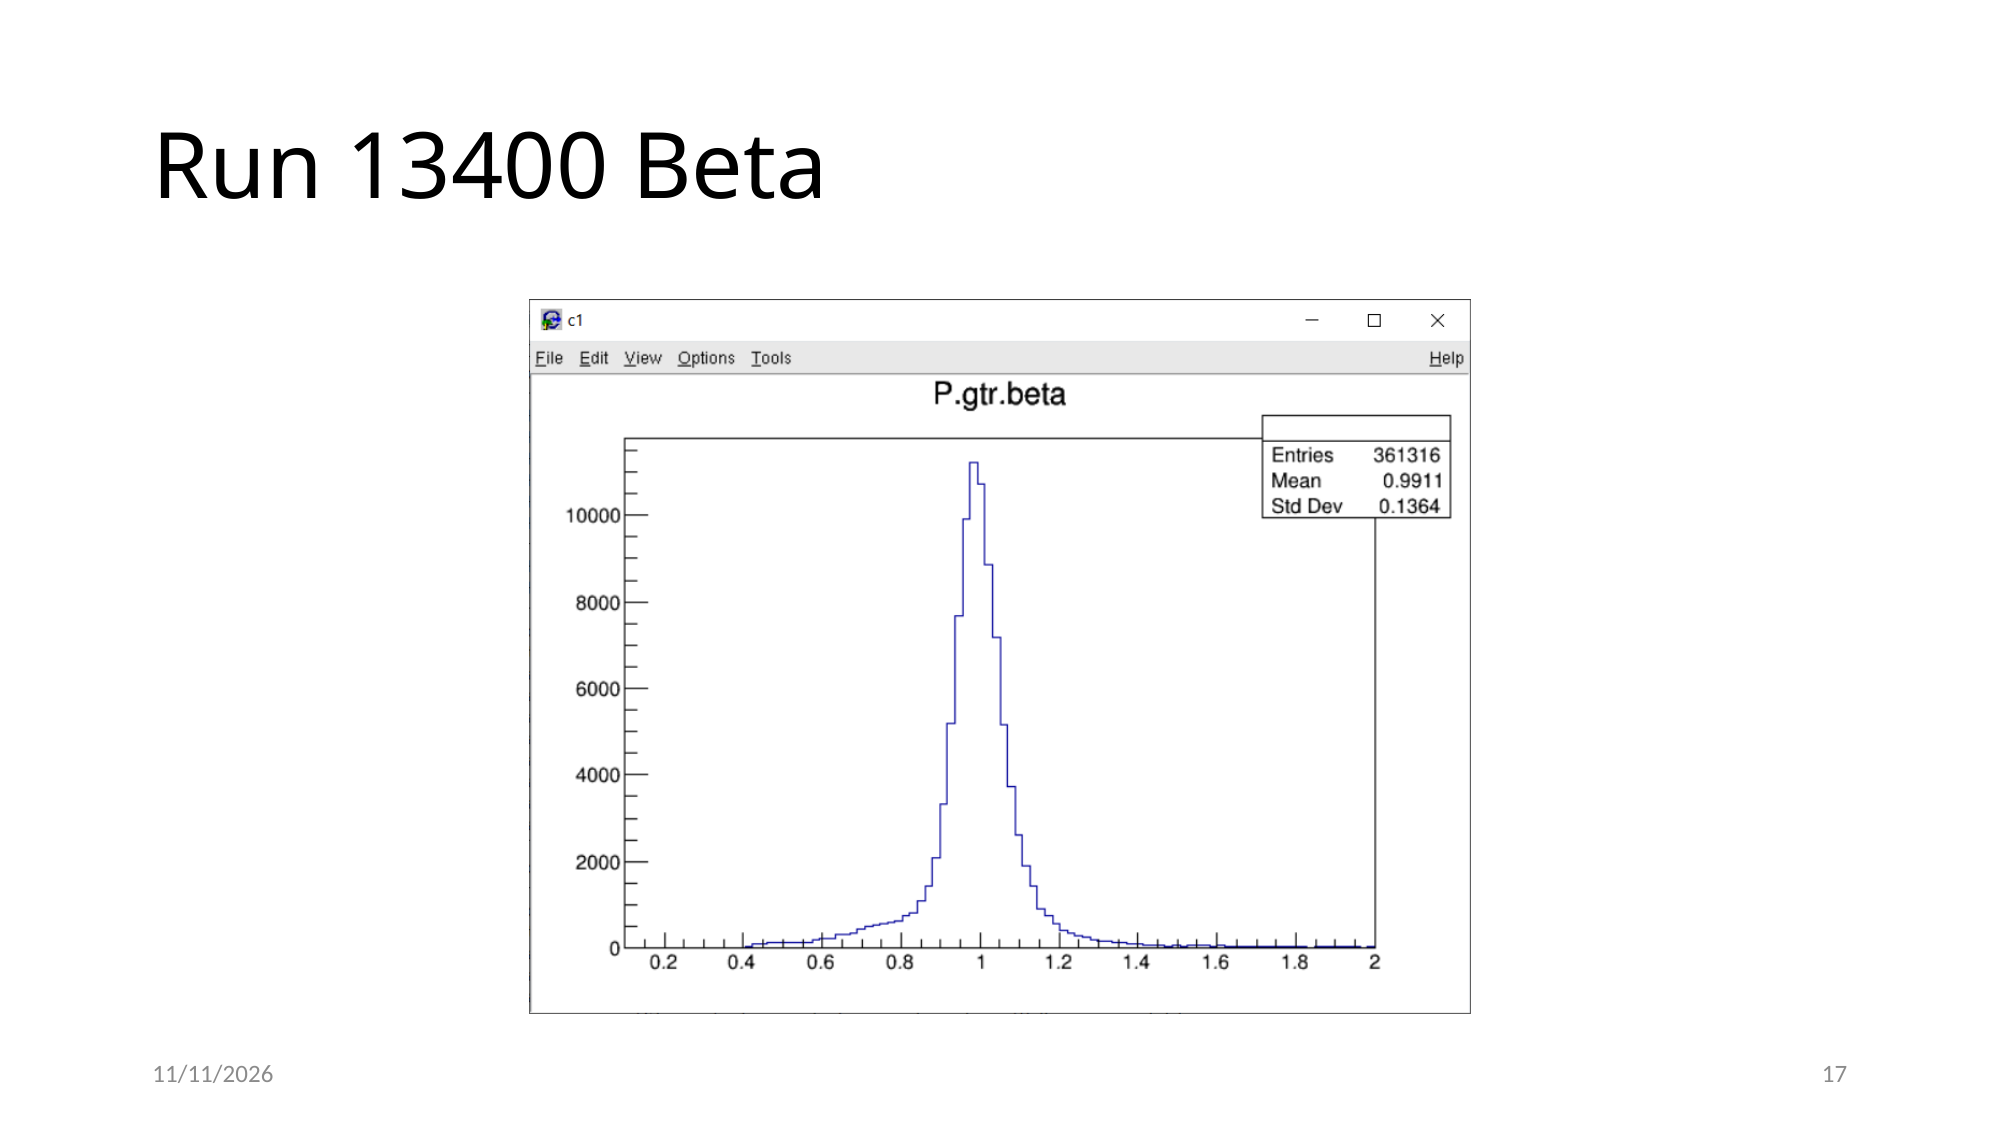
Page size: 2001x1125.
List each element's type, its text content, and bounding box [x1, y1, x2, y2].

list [529, 299, 1471, 1014]
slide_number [137, 1042, 588, 1103]
slide_number 17 [1412, 1042, 1863, 1103]
title Run 13400 Beta [137, 59, 1863, 278]
